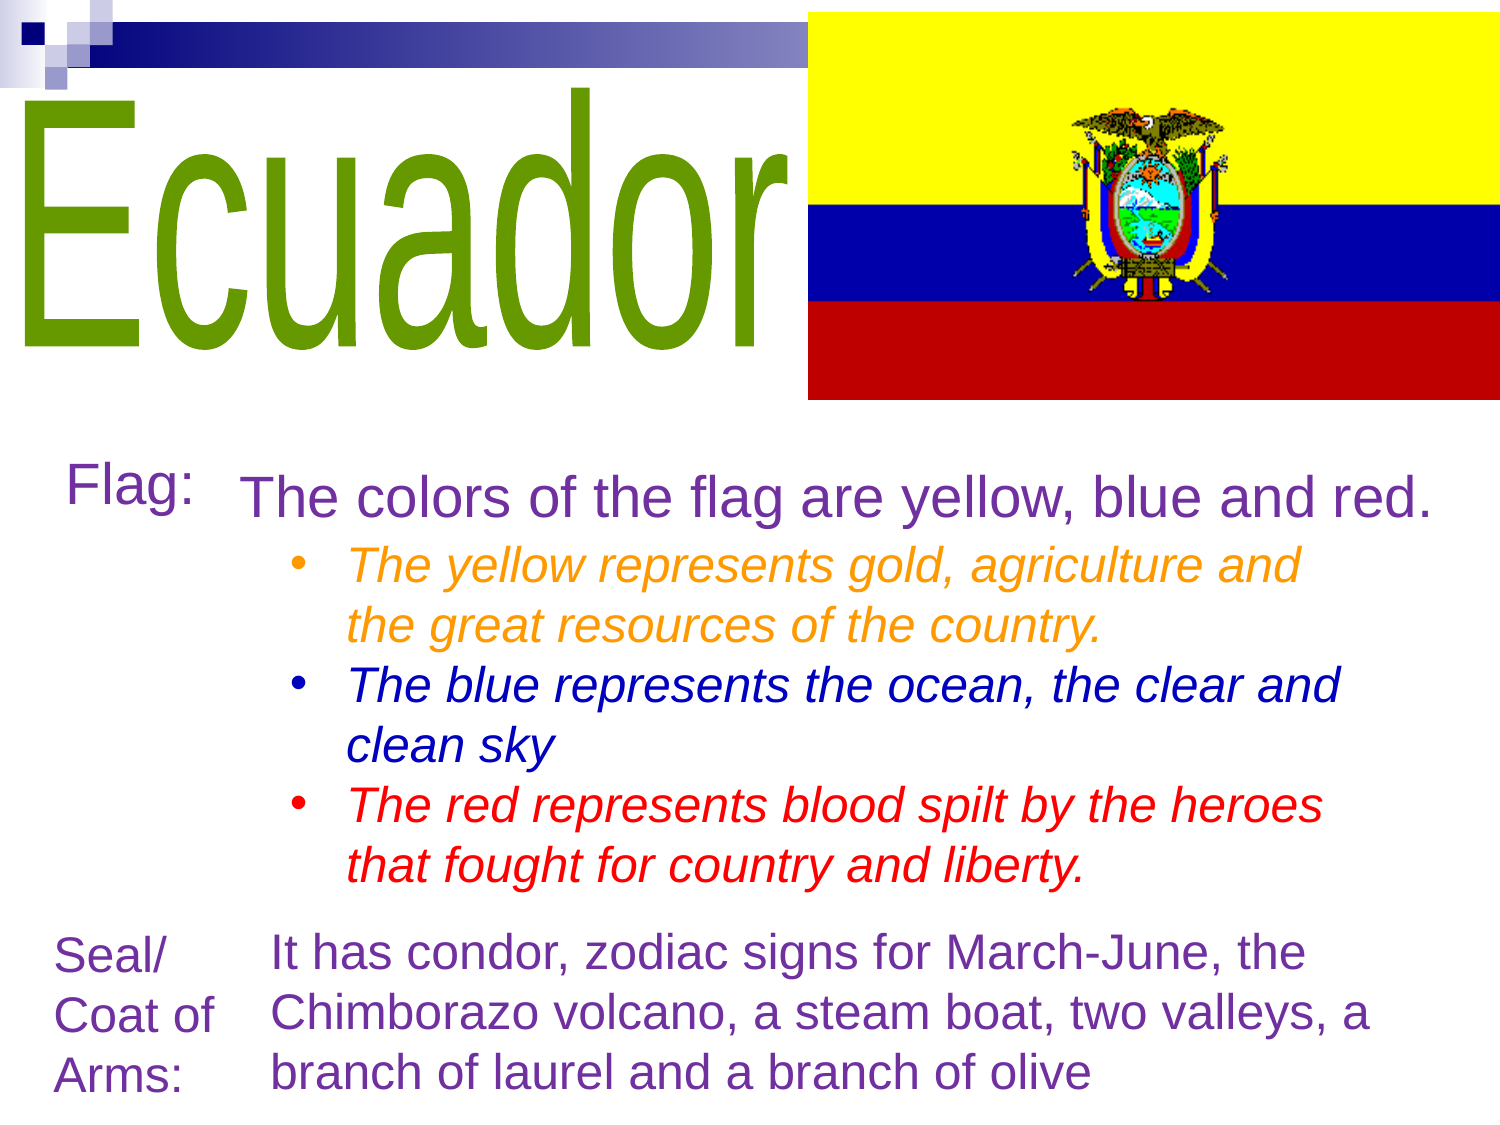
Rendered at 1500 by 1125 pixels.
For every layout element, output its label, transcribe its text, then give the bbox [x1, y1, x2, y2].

text_box It has condor, zodiac signs for March-June, the Chimborazo volcano, a steam boat, two valleys, a branch of laurel and a branch of olive [255, 912, 1413, 1108]
text_box The yellow represents gold, agriculture and the great resources of the country. The blue represents the ocean, the clear and clean sky The red represents blood spilt by the heroes that fought for country and liberty. [275, 524, 1363, 900]
text_box Seal/ Coat of Arms: [38, 915, 230, 1111]
picture [808, 12, 1500, 401]
text_box Flag: [51, 439, 211, 524]
text_box The colors of the flag are yellow, blue and red. [225, 451, 1500, 537]
